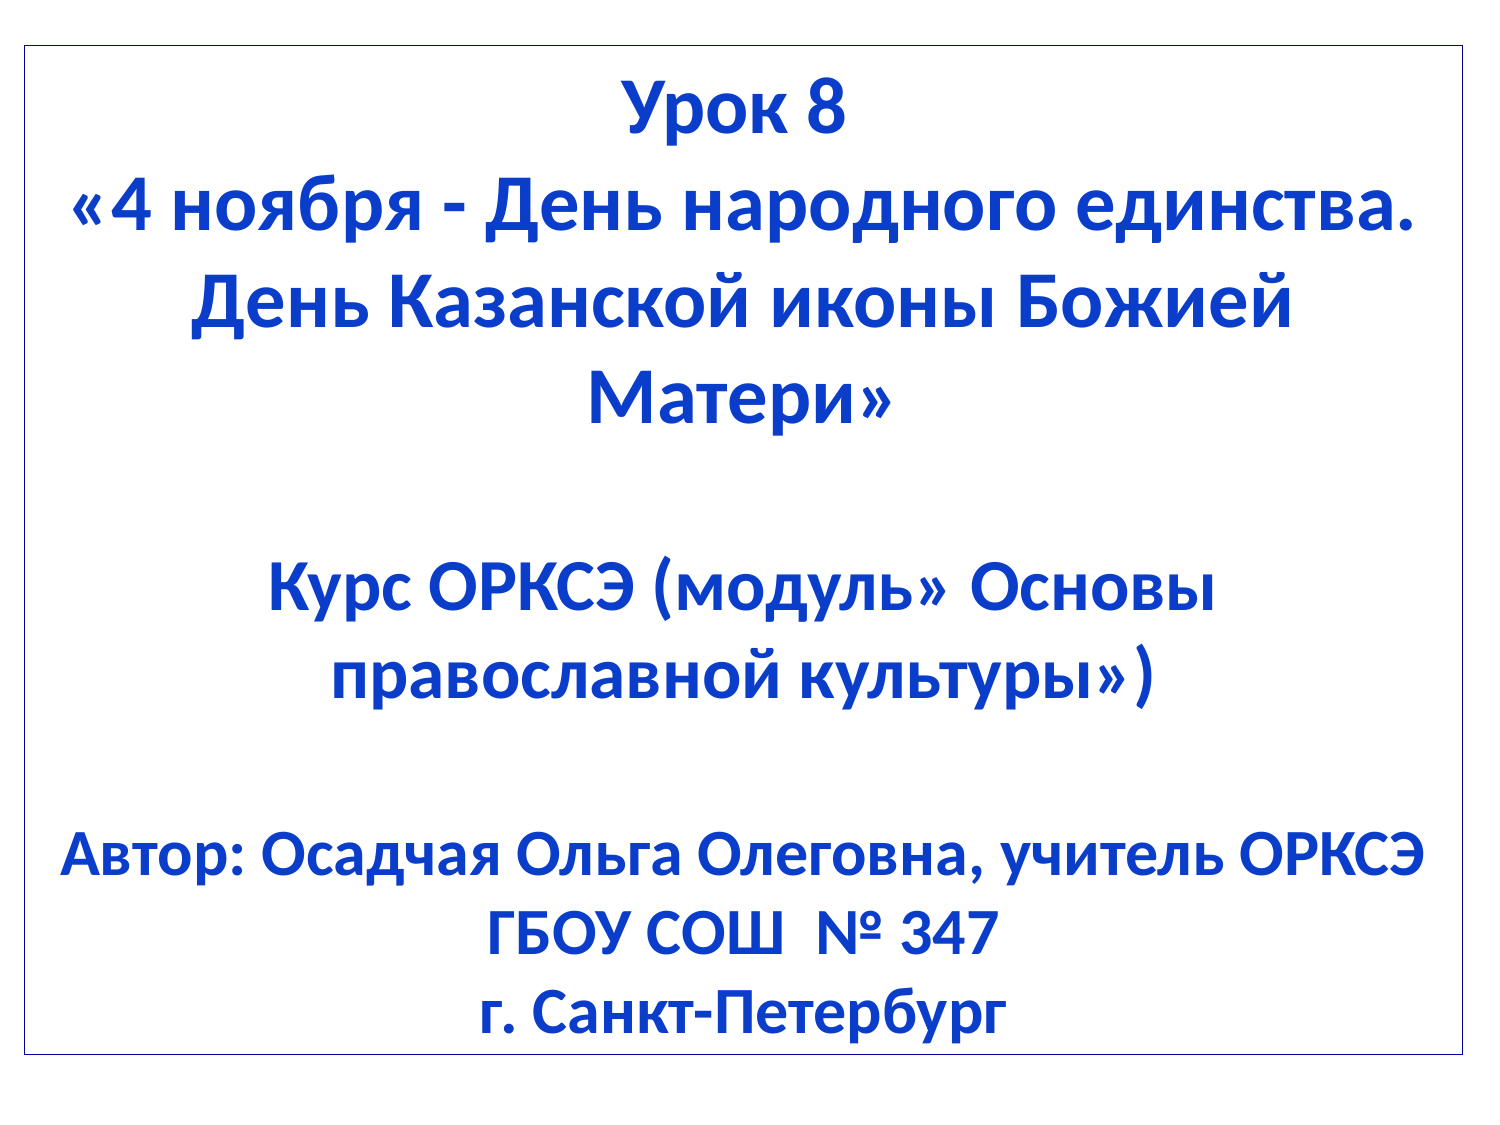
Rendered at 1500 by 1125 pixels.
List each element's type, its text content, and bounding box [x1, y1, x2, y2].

title Урок 8 «4 ноября - День народного единства. День Казанской иконы Божией Матери» Курс ОРКСЭ (модуль» Основы православной культуры») Автор: Осадчая Ольга Олеговна, учитель ОРКСЭ ГБОУ СОШ № 347 г. Санкт-Петербург [24, 45, 1463, 1055]
